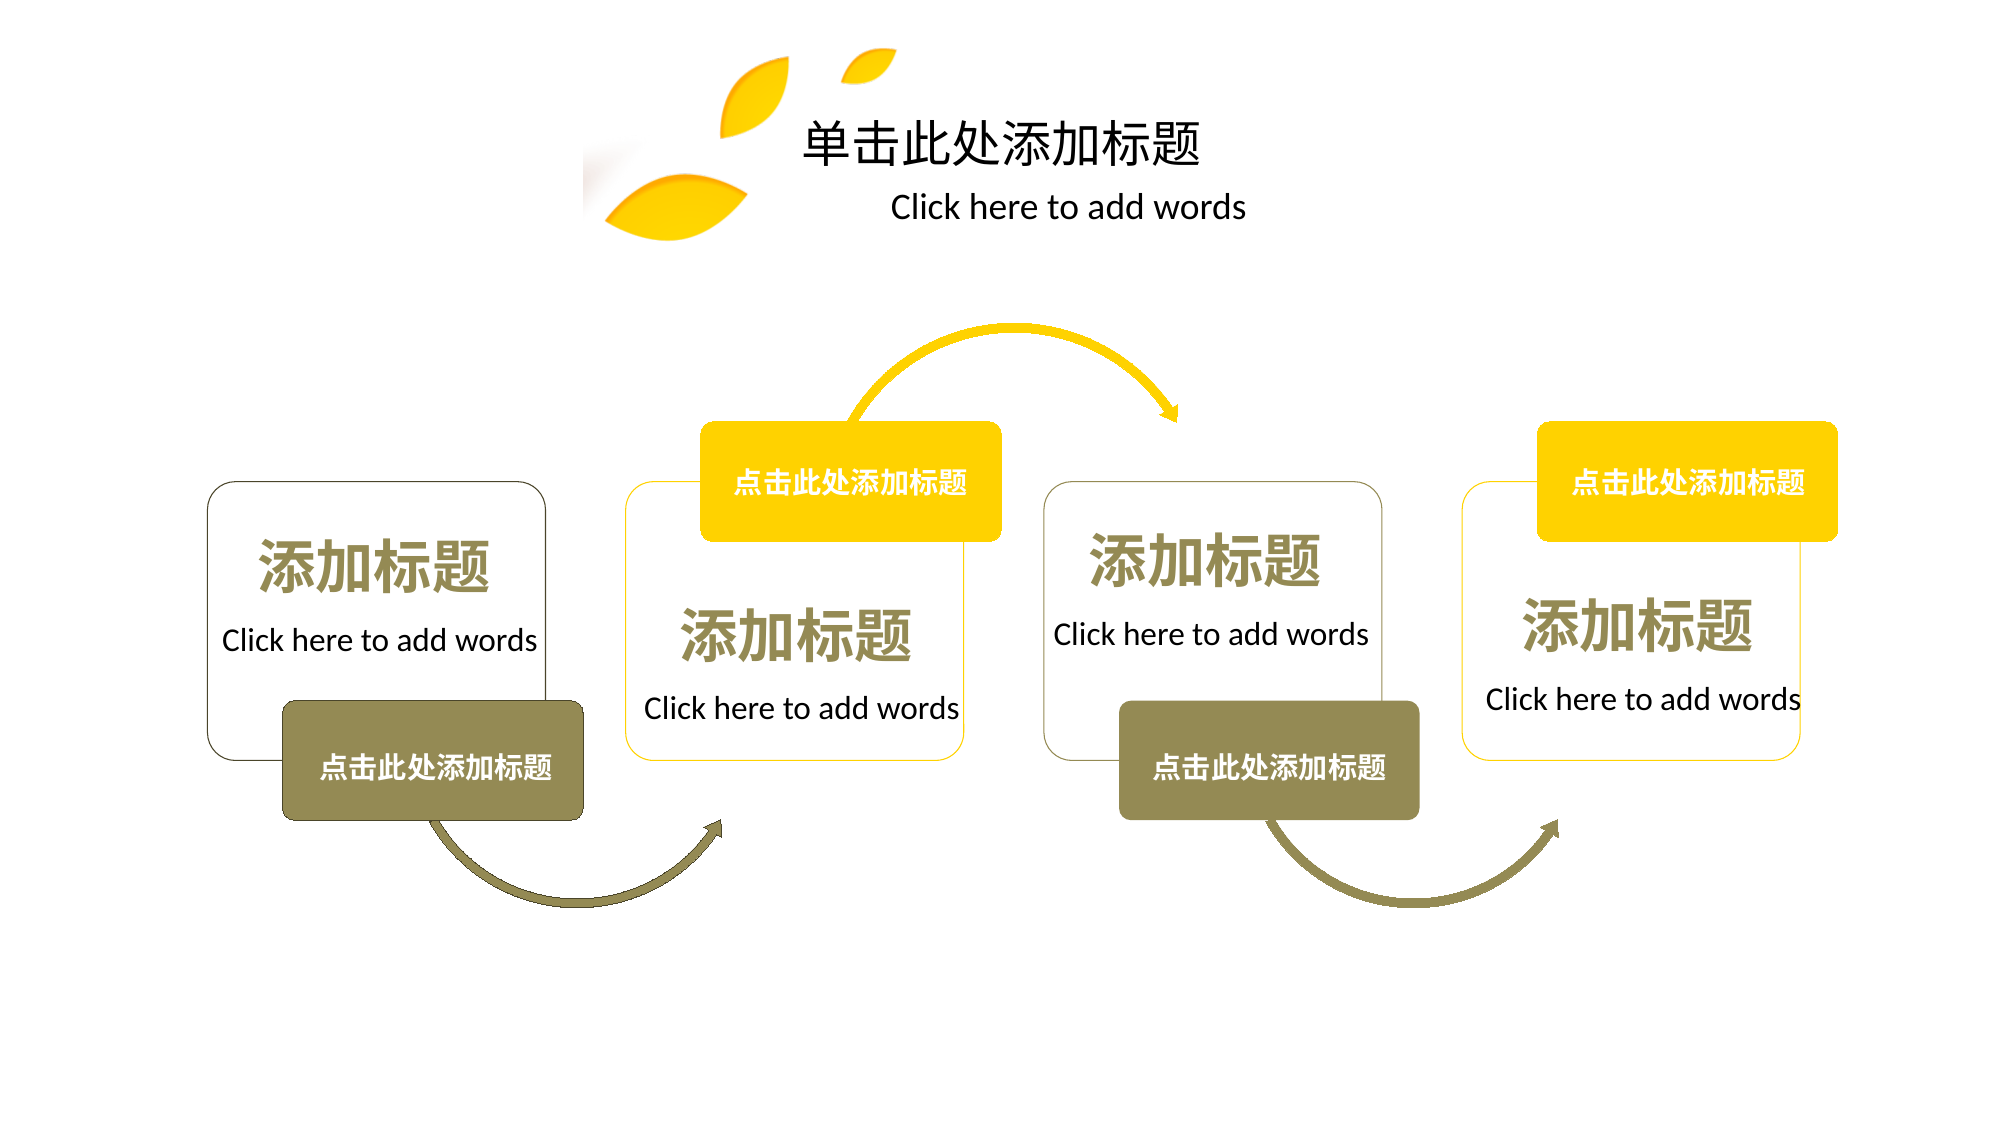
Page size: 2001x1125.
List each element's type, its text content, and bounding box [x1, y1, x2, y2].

text_box 点击此处添加标题 [709, 446, 993, 507]
text_box 添加标题 [242, 522, 686, 608]
text_box Click here to add words [1038, 604, 1451, 659]
text_box [847, 323, 1178, 423]
picture [583, 0, 1017, 262]
text_box 单击此处添加标题 [1017, 104, 1382, 174]
text_box [1043, 481, 1382, 591]
text_box [1537, 421, 1838, 542]
text_box Click here to add words [207, 610, 620, 666]
text_box 点击此处添加标题 [295, 731, 578, 792]
text_box [1119, 700, 1420, 821]
text_box [1043, 659, 1382, 761]
text_box 点击此处添加标题 [1128, 731, 1411, 792]
text_box [700, 421, 1002, 542]
text_box [1265, 819, 1559, 908]
text_box [1462, 481, 1801, 581]
text_box 添加标题 [1074, 516, 1517, 602]
text_box [429, 819, 722, 908]
text_box Click here to add words [1017, 174, 1472, 235]
text_box [207, 481, 546, 610]
text_box [1462, 602, 1801, 761]
text_box 点击此处添加标题 [1547, 446, 1830, 507]
text_box Click here to add words [629, 679, 1042, 734]
text_box [625, 608, 964, 761]
text_box [625, 481, 964, 591]
text_box 添加标题 [664, 591, 1108, 676]
text_box [207, 666, 546, 761]
text_box Click here to add words [1471, 669, 1883, 725]
text_box [282, 700, 584, 821]
text_box 添加标题 [1506, 581, 1950, 667]
